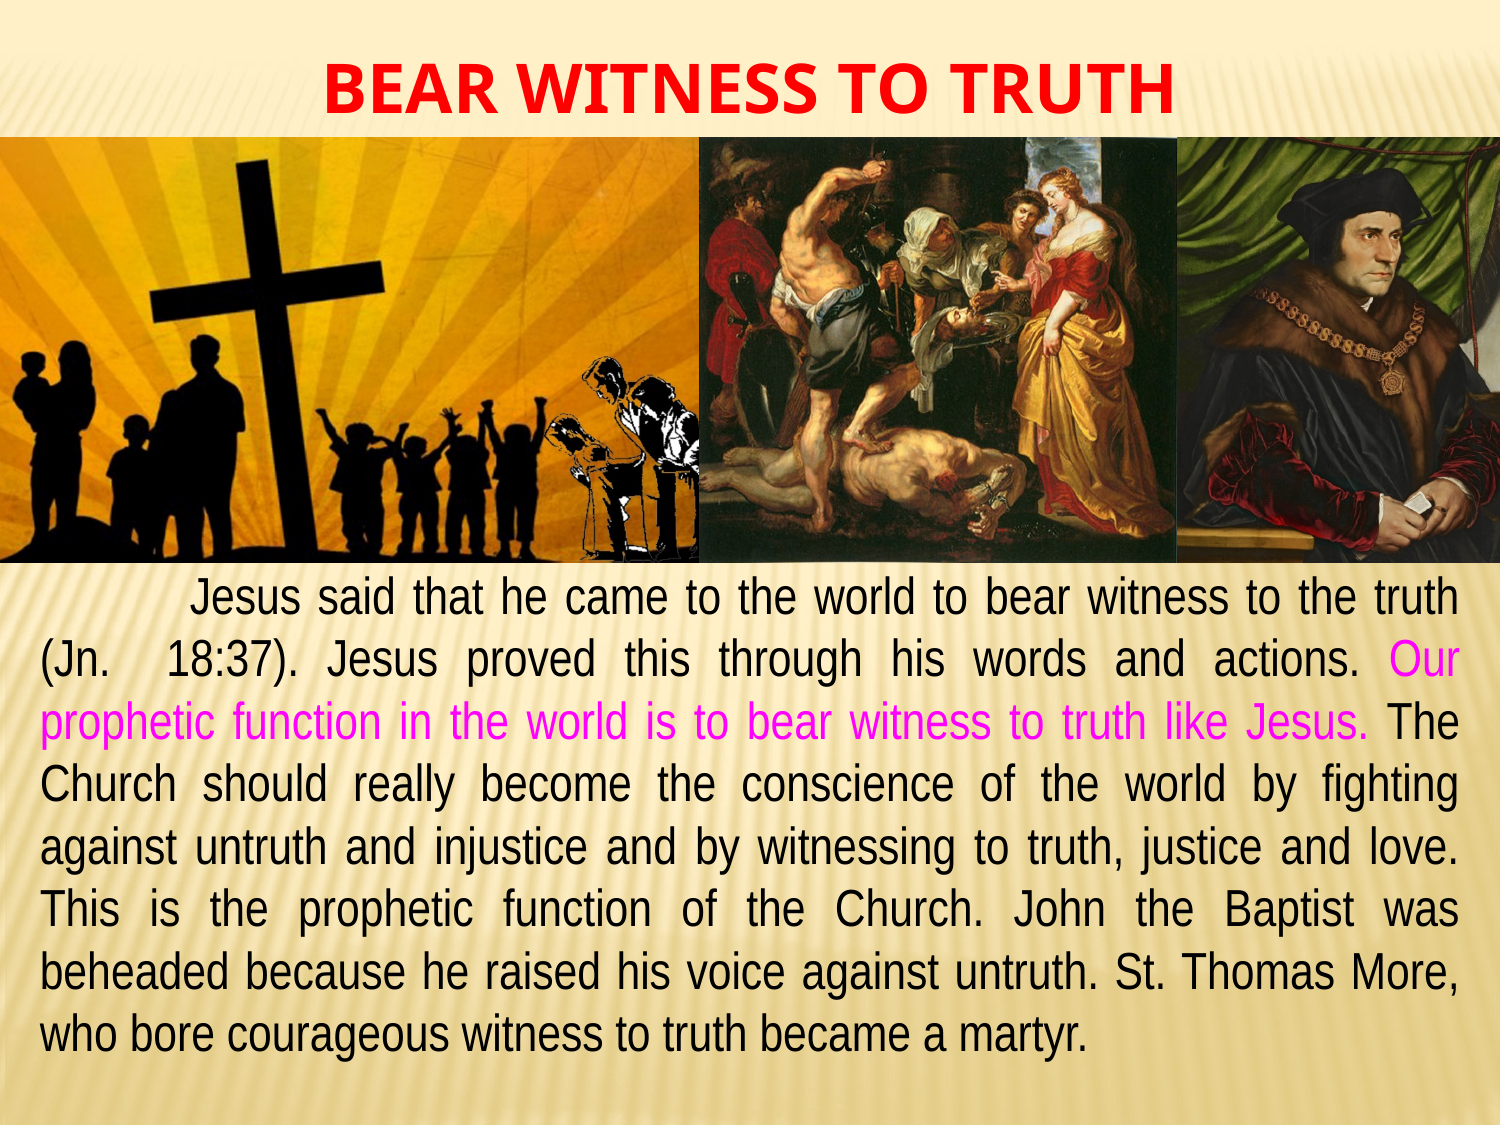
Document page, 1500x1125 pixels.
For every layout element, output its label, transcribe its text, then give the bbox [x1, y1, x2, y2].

text_box BEAR WITNESS TO TRUTH [0, 37, 1500, 135]
picture [0, 137, 1500, 563]
text_box Jesus said that he came to the world to bear witness to the truth (Jn. 18:37). Jesus proved this through his words and actions. Our prophetic function in the world is to bear witness to truth like Jesus. The Church should really become the conscience of the world by fighting against untruth and injustice and by witnessing to truth, justice and love. This is the prophetic function of the Church. John the Baptist was beheaded because he raised his voice against untruth. St. Thomas More, who bore courageous witness to truth became a martyr. [24, 581, 1475, 1070]
